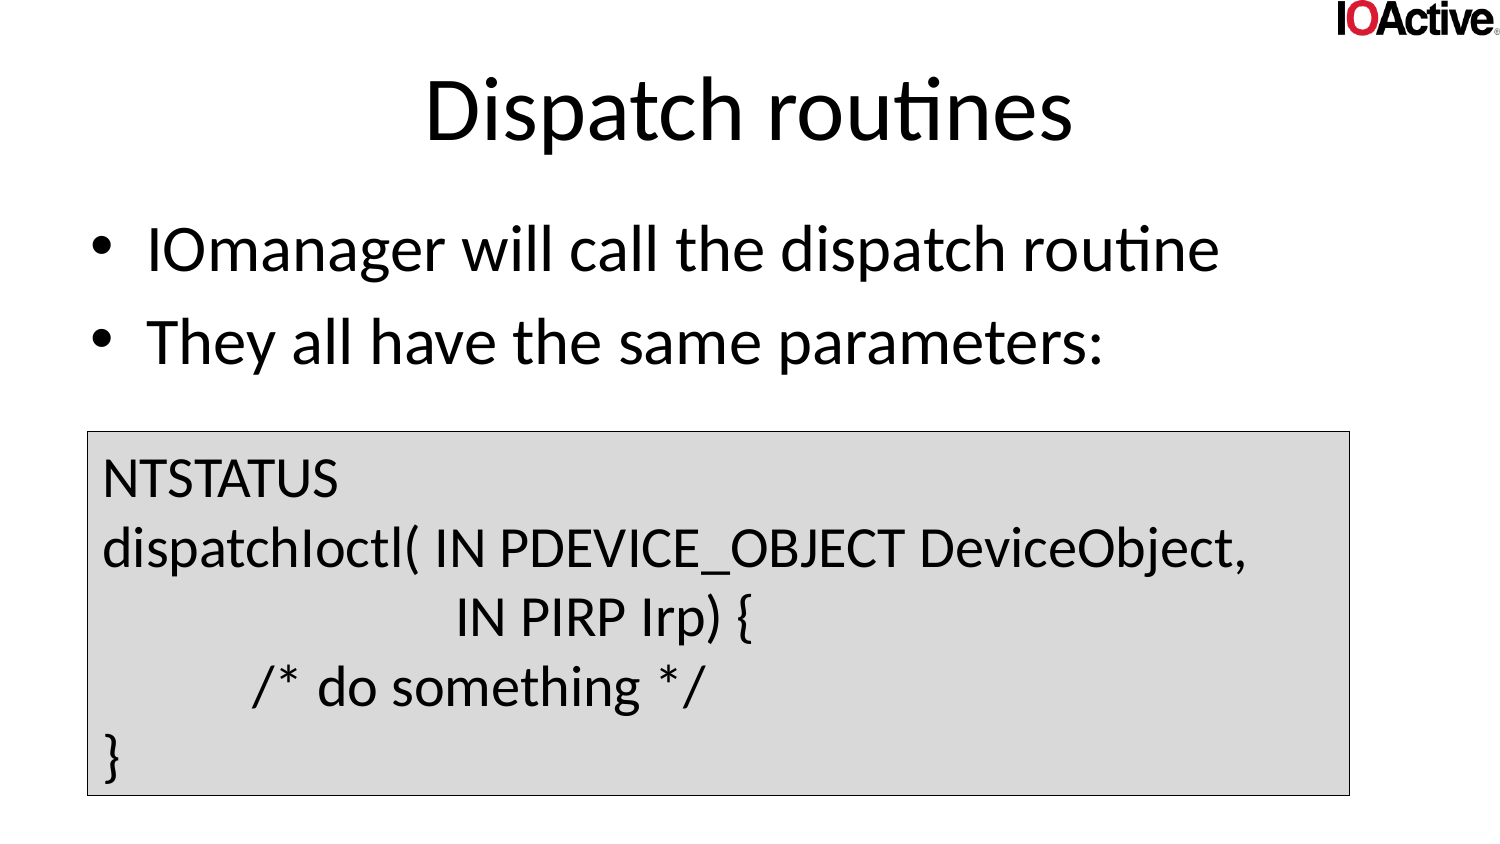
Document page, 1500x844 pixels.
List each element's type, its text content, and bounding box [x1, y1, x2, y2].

list IOmanager will call the dispatch routine They all have the same parameters: [75, 196, 1425, 754]
text_box NTSTATUS dispatchIoctl( IN PDEVICE_OBJECT DeviceObject, IN PIRP Irp) { /* do something */ } [87, 431, 1350, 796]
title Dispatch routines [75, 33, 1425, 175]
picture [1337, 0, 1500, 36]
